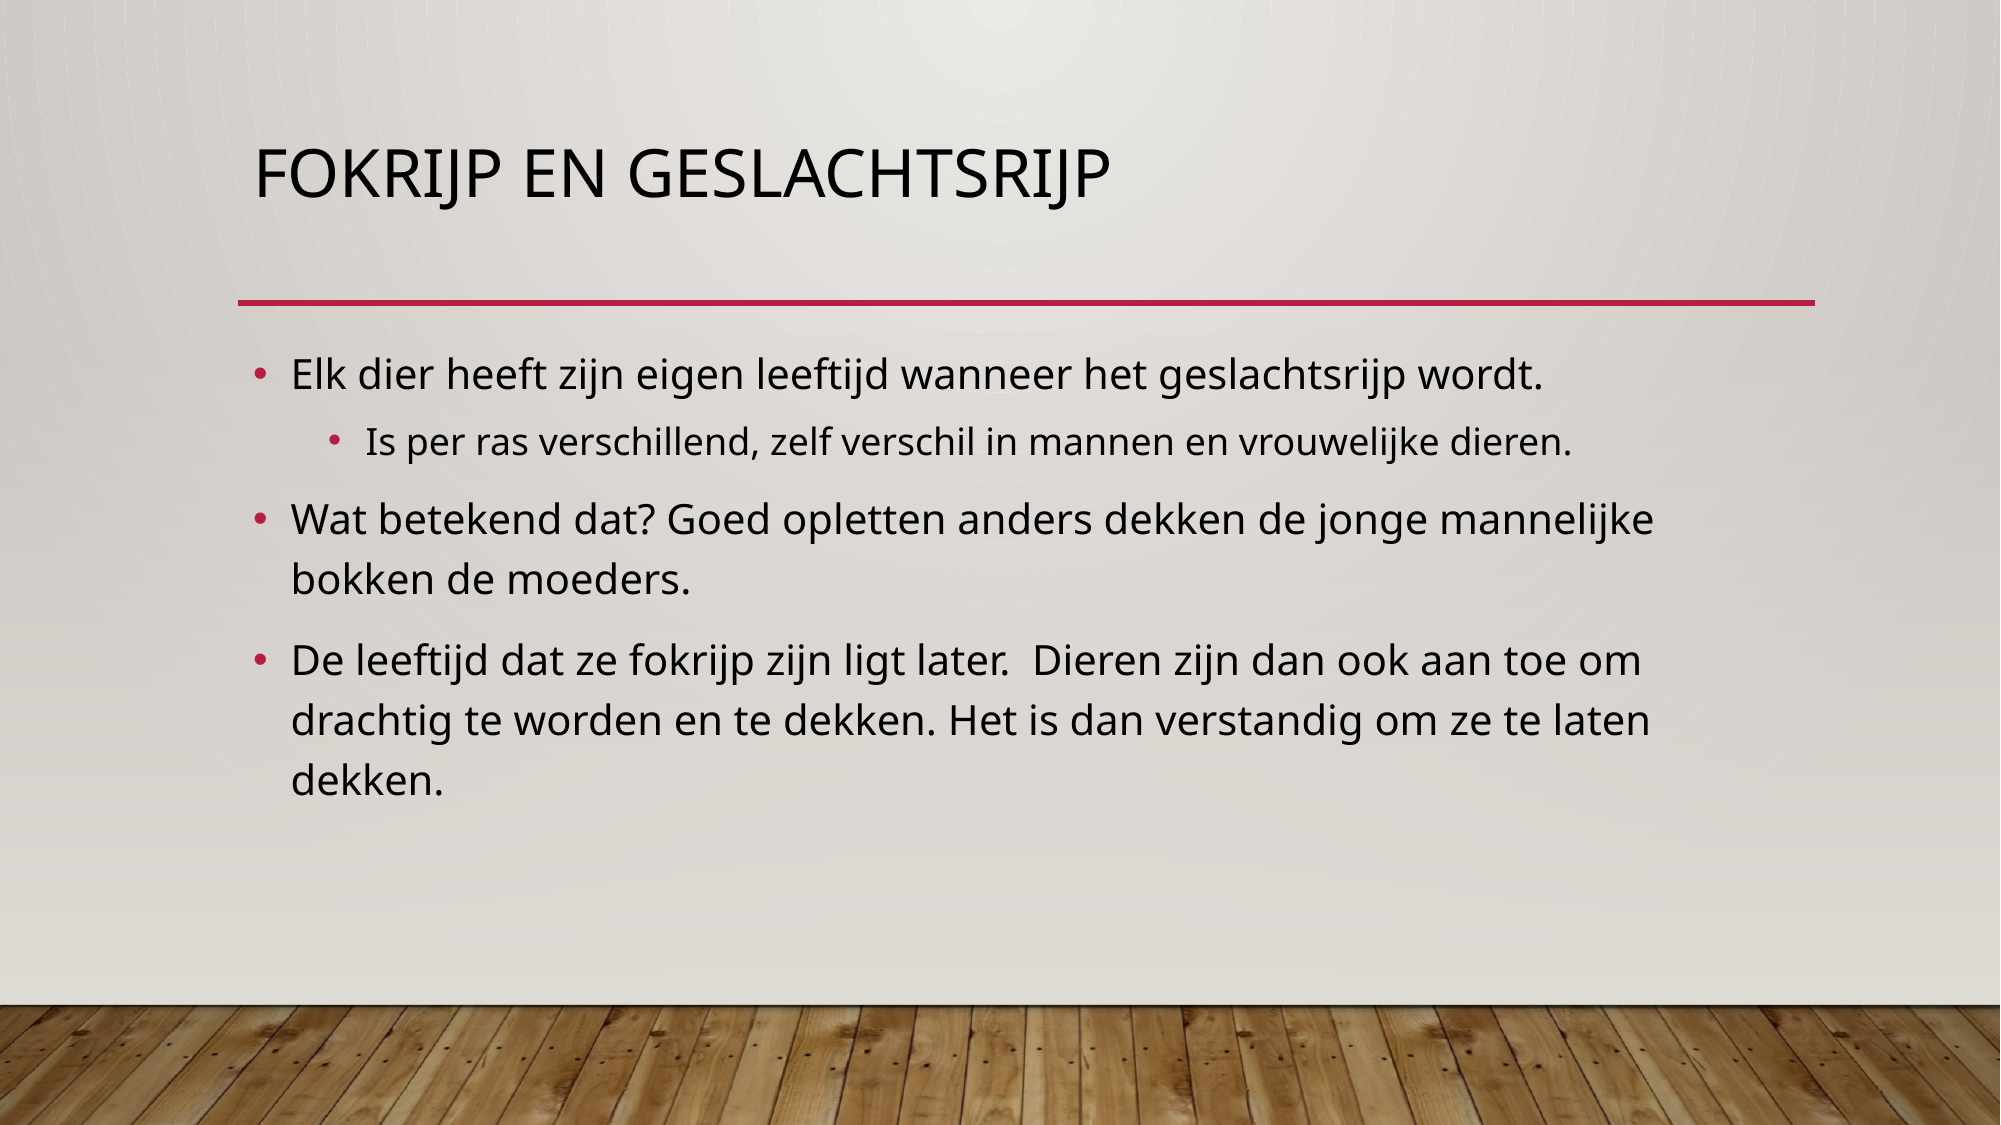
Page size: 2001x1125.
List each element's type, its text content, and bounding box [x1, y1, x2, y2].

picture [0, 1005, 2000, 1125]
title Fokrijp en geslachtsrijp [238, 131, 1814, 305]
list Elk dier heeft zijn eigen leeftijd wanneer het geslachtsrijp wordt. Is per ras verschillend, zelf verschil in mannen en vrouwelijke dieren. Wat betekend dat? Goed opletten anders dekken de jonge mannelijke bokken de moeders. De leeftijd dat ze fokrijp zijn ligt later. Dieren zijn dan ook aan toe om drachtig te worden en te dekken. Het is dan verstandig om ze te laten dekken. [238, 330, 1814, 897]
